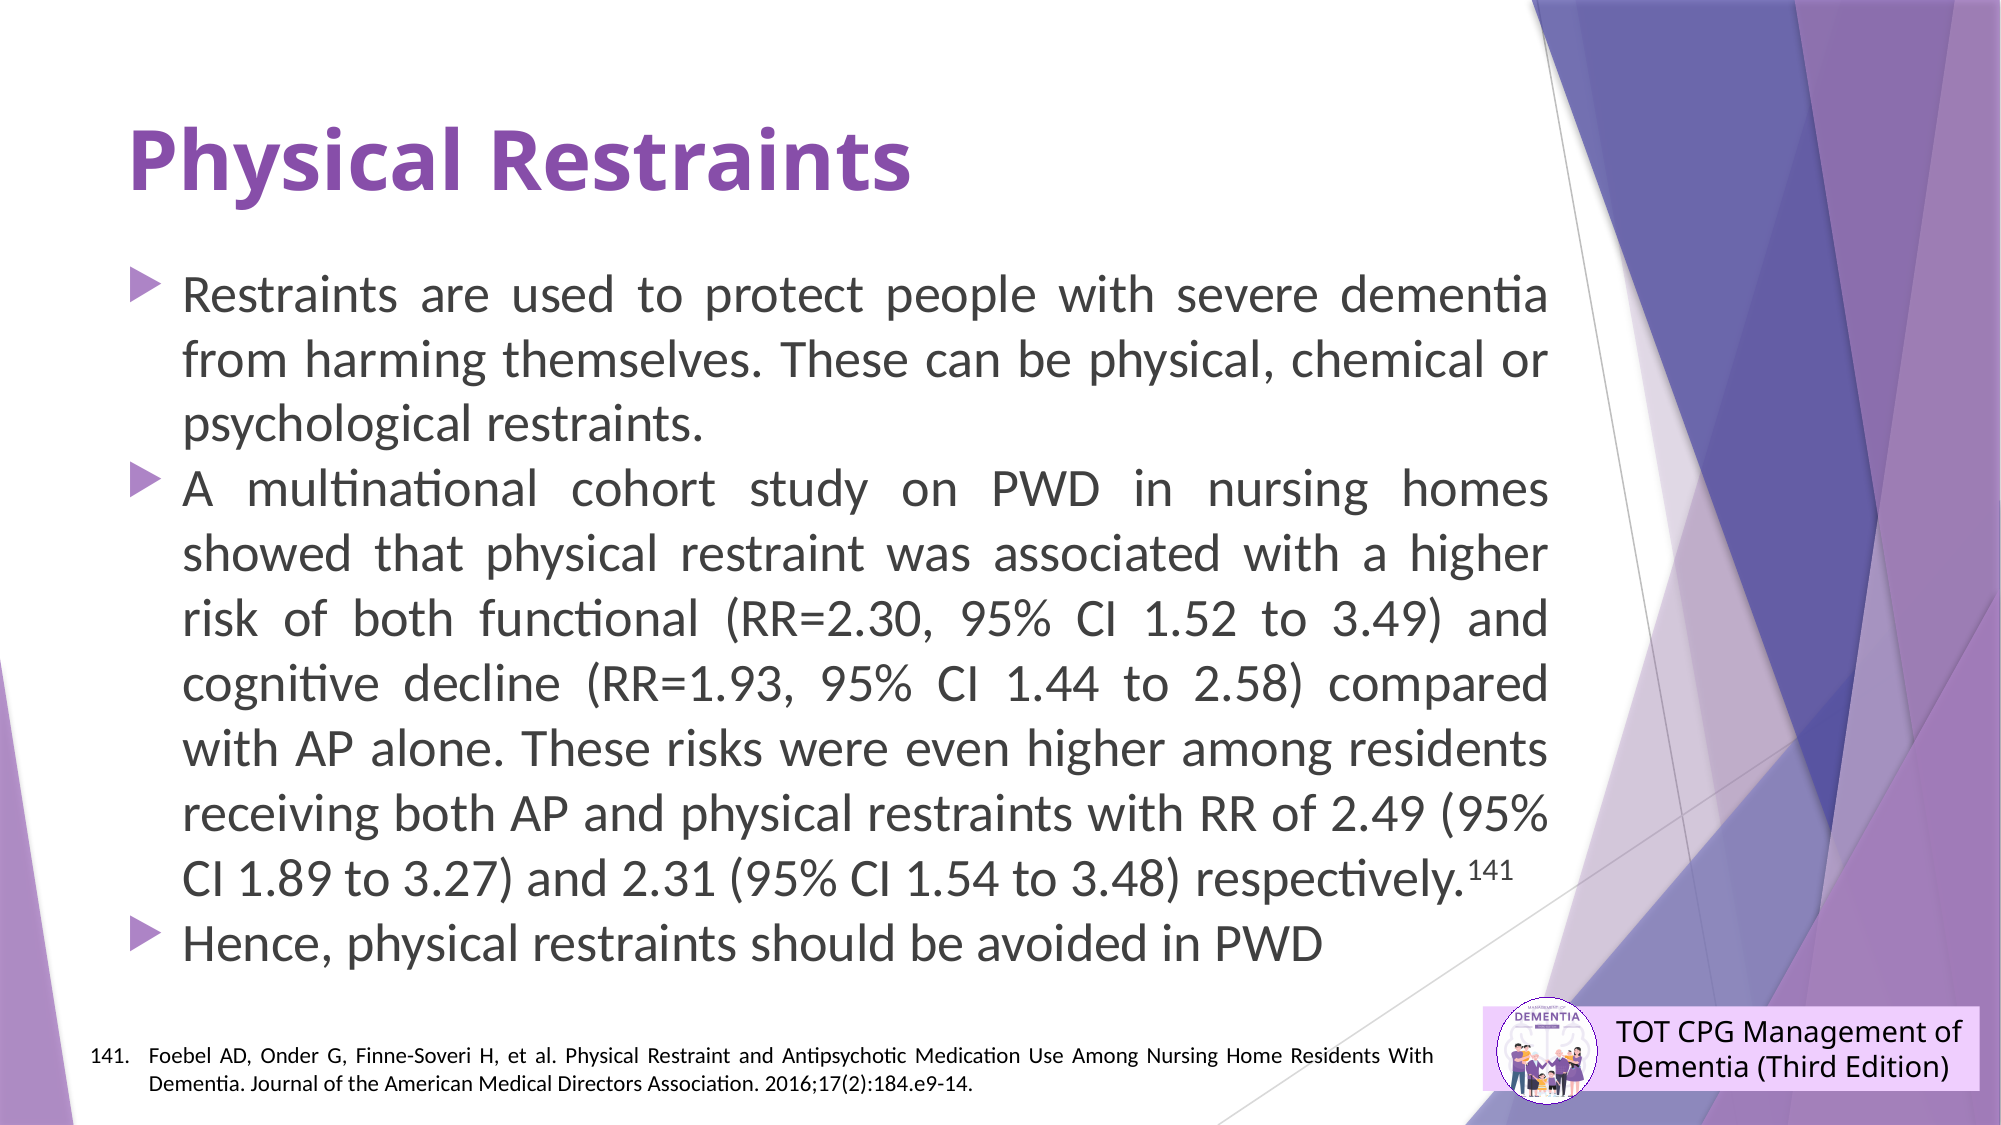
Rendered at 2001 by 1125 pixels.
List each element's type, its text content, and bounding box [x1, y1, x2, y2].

title Physical Restraints [111, 99, 1522, 250]
text_box Foebel AD, Onder G, Finne-Soveri H, et al. Physical Restraint and Antipsychotic Medication Use Among Nursing Home Residents With Dementia. Journal of the American Medical Directors Association. 2016;17(2):184.e9-14. [75, 1033, 1451, 1104]
list Restraints are used to protect people with severe dementia from harming themselves. These can be physical, chemical or psychological restraints. A multinational cohort study on PWD in nursing homes showed that physical restraint was associated with a higher risk of both functional (RR=2.30, 95% CI 1.52 to 3.49) and cognitive decline (RR=1.93, 95% CI 1.44 to 2.58) compared with AP alone. These risks were even higher among residents receiving both AP and physical restraints with RR of 2.49 (95% CI 1.89 to 3.27) and 2.31 (95% CI 1.54 to 3.48) respectively.141 Hence, physical restraints should be avoided in PWD [111, 250, 1566, 992]
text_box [1482, 996, 1981, 1105]
